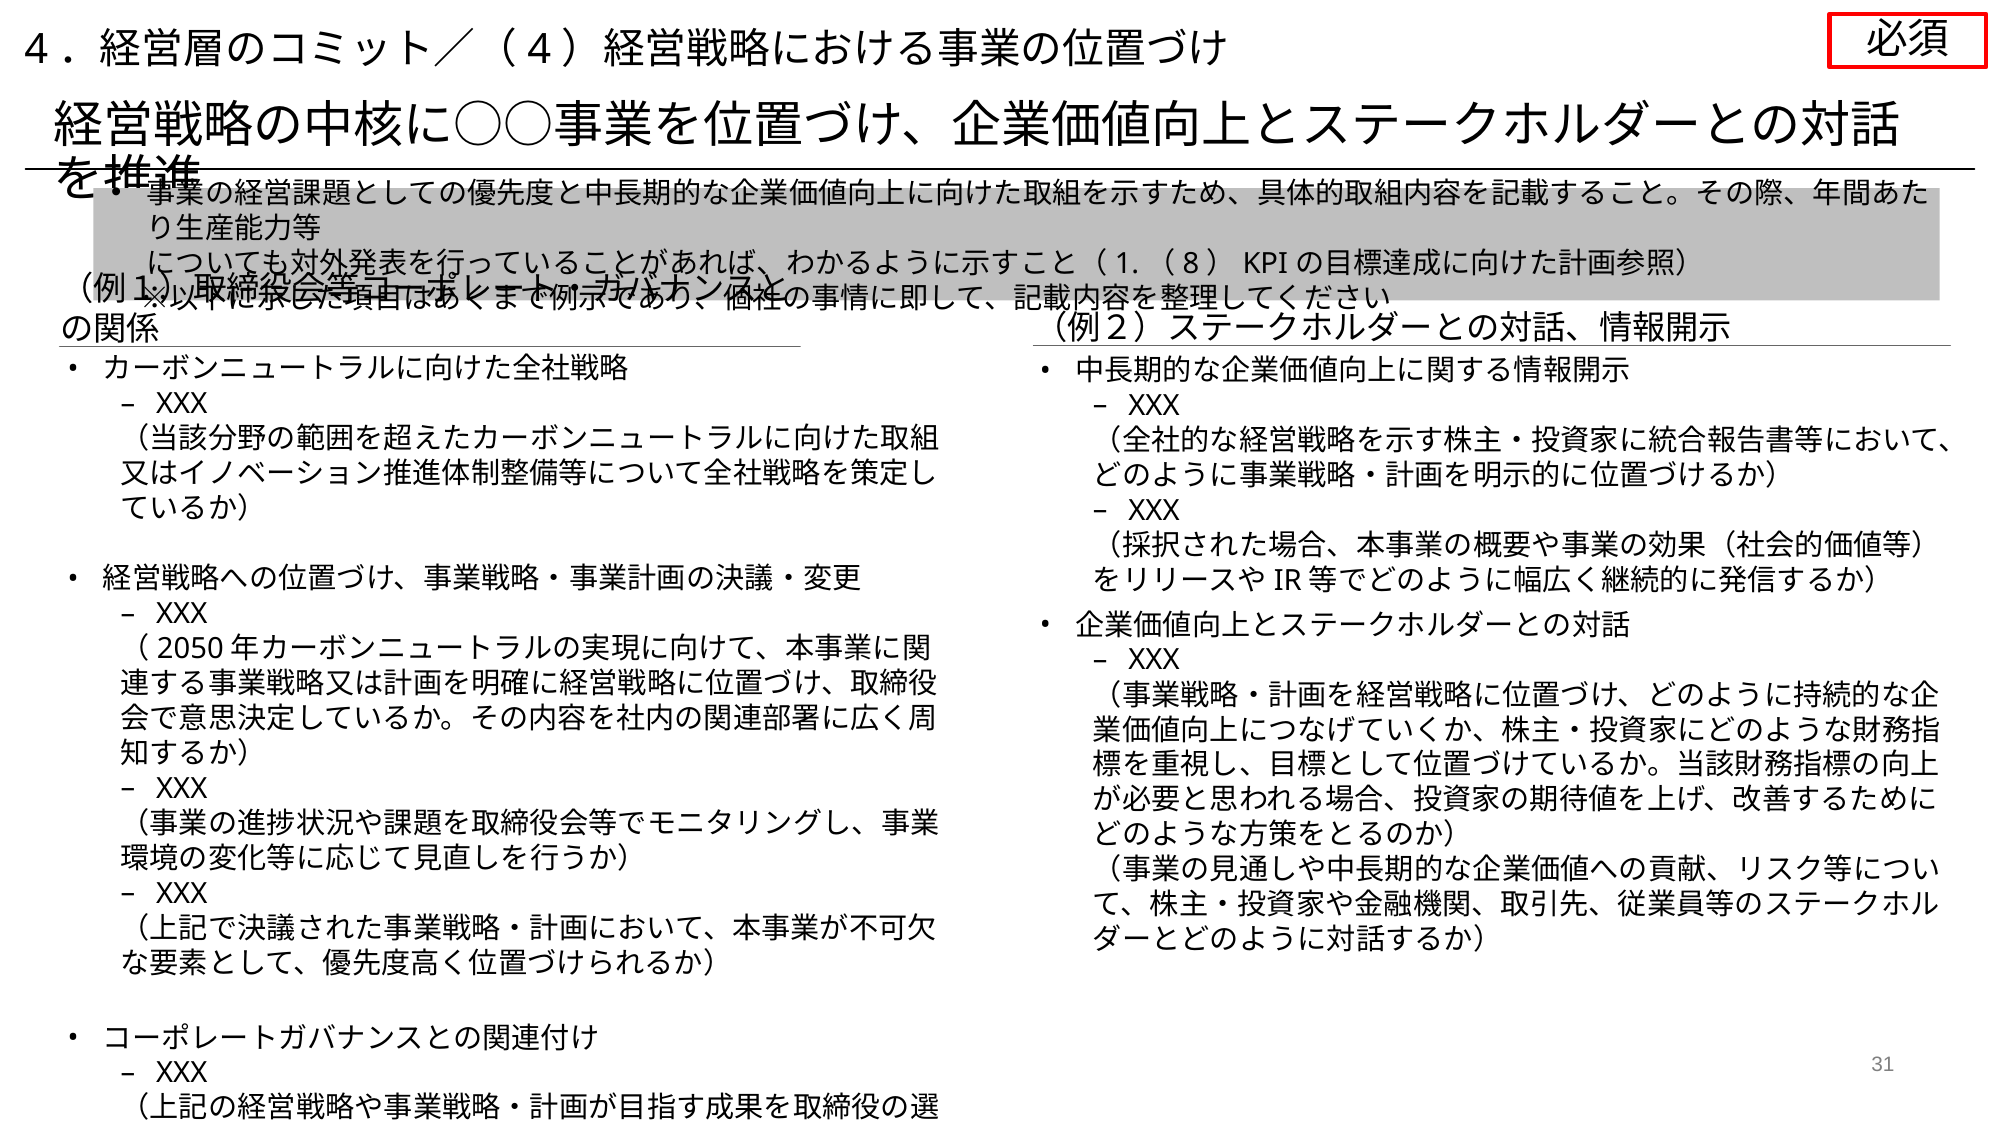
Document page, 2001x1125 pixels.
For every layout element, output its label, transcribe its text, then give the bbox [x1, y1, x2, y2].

text_box 経営戦略の中核に○○事業を位置づけ、企業価値向上とステークホルダーとの対話を推進 [53, 170, 1944, 208]
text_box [49, 298, 1962, 1125]
text_box 必須 [1829, 13, 1986, 68]
text_box 事業の経営課題としての優先度と中長期的な企業価値向上に向けた取組を示すため、具体的取組内容を記載すること。その際、年間あたり生産能力等 についても対外発表を行っていることがあれば、わかるように示すこと（1.（8）KPIの目標達成に向けた計画参照） ※以下に示した項目はあくまで例示であり、個社の事情に即して、記載内容を整理してください [93, 188, 1940, 298]
text_box 4．経営層のコミット／（4）経営戦略における事業の位置づけ [24, 28, 1974, 74]
text_box 経営戦略の中核に○○事業を位置づけ、企業価値向上とステークホルダーとの対話を推進 [53, 99, 1944, 168]
